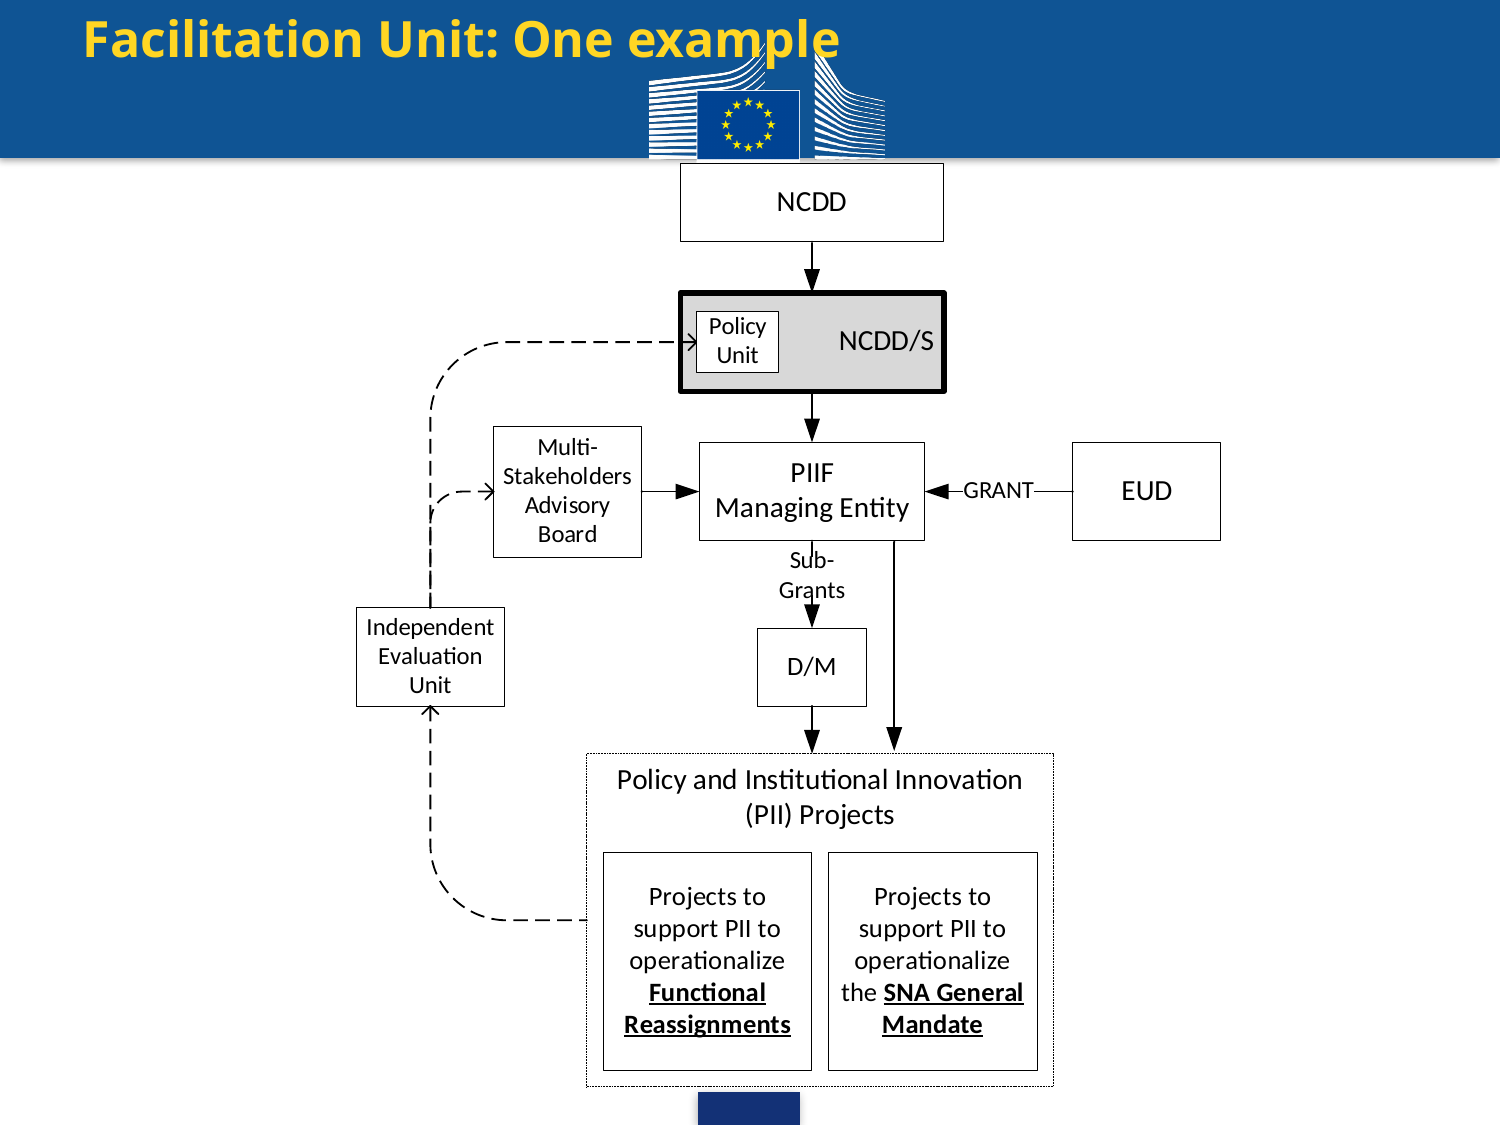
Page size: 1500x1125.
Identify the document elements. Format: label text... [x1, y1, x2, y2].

picture [649, 42, 885, 160]
text_box Facilitation Unit: One example [67, 1, 856, 75]
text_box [352, 160, 1223, 1089]
